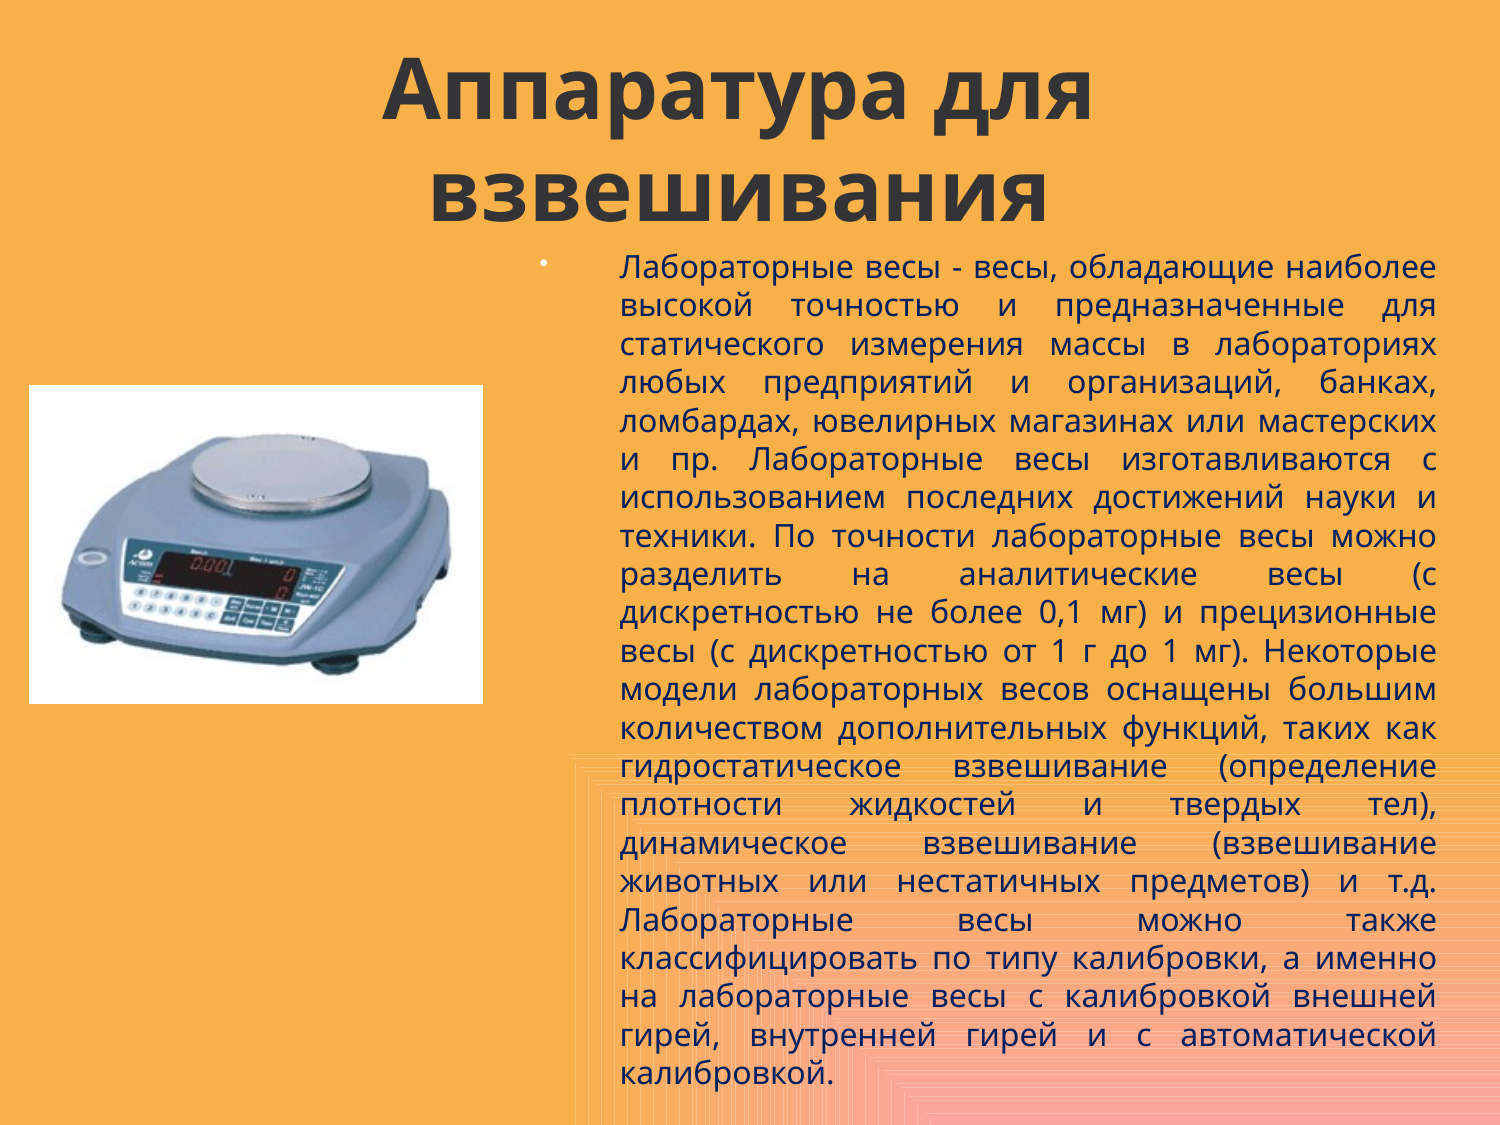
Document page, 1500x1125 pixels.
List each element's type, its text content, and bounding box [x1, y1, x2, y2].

title Аппаратура для взвешивания [64, 42, 1415, 231]
list Лабораторные весы - весы, обладающие наиболее высокой точностью и предназначенные для статического измерения массы в лабораториях любых предприятий и организаций, банках, ломбардах, ювелирных магазинах или мастерских и пр. Лабораторные весы изготавливаются с использованием последних достижений науки и техники. По точности лабораторные весы можно разделить на аналитические весы (с дискретностью не более 0,1 мг) и прецизионные весы (с дискретностью от 1 г до 1 мг). Некоторые модели лабораторных весов оснащены большим количеством дополнительных функций, таких как гидростатическое взвешивание (определение плотности жидкостей и твердых тел), динамическое взвешивание (взвешивание животных или нестатичных предметов) и т.д. Лабораторные весы можно также классифицировать по типу калибровки, а именно на лабораторные весы с калибровкой внешней гирей, внутренней гирей и с автоматической калибровкой. [525, 239, 1453, 1125]
picture [29, 385, 483, 705]
